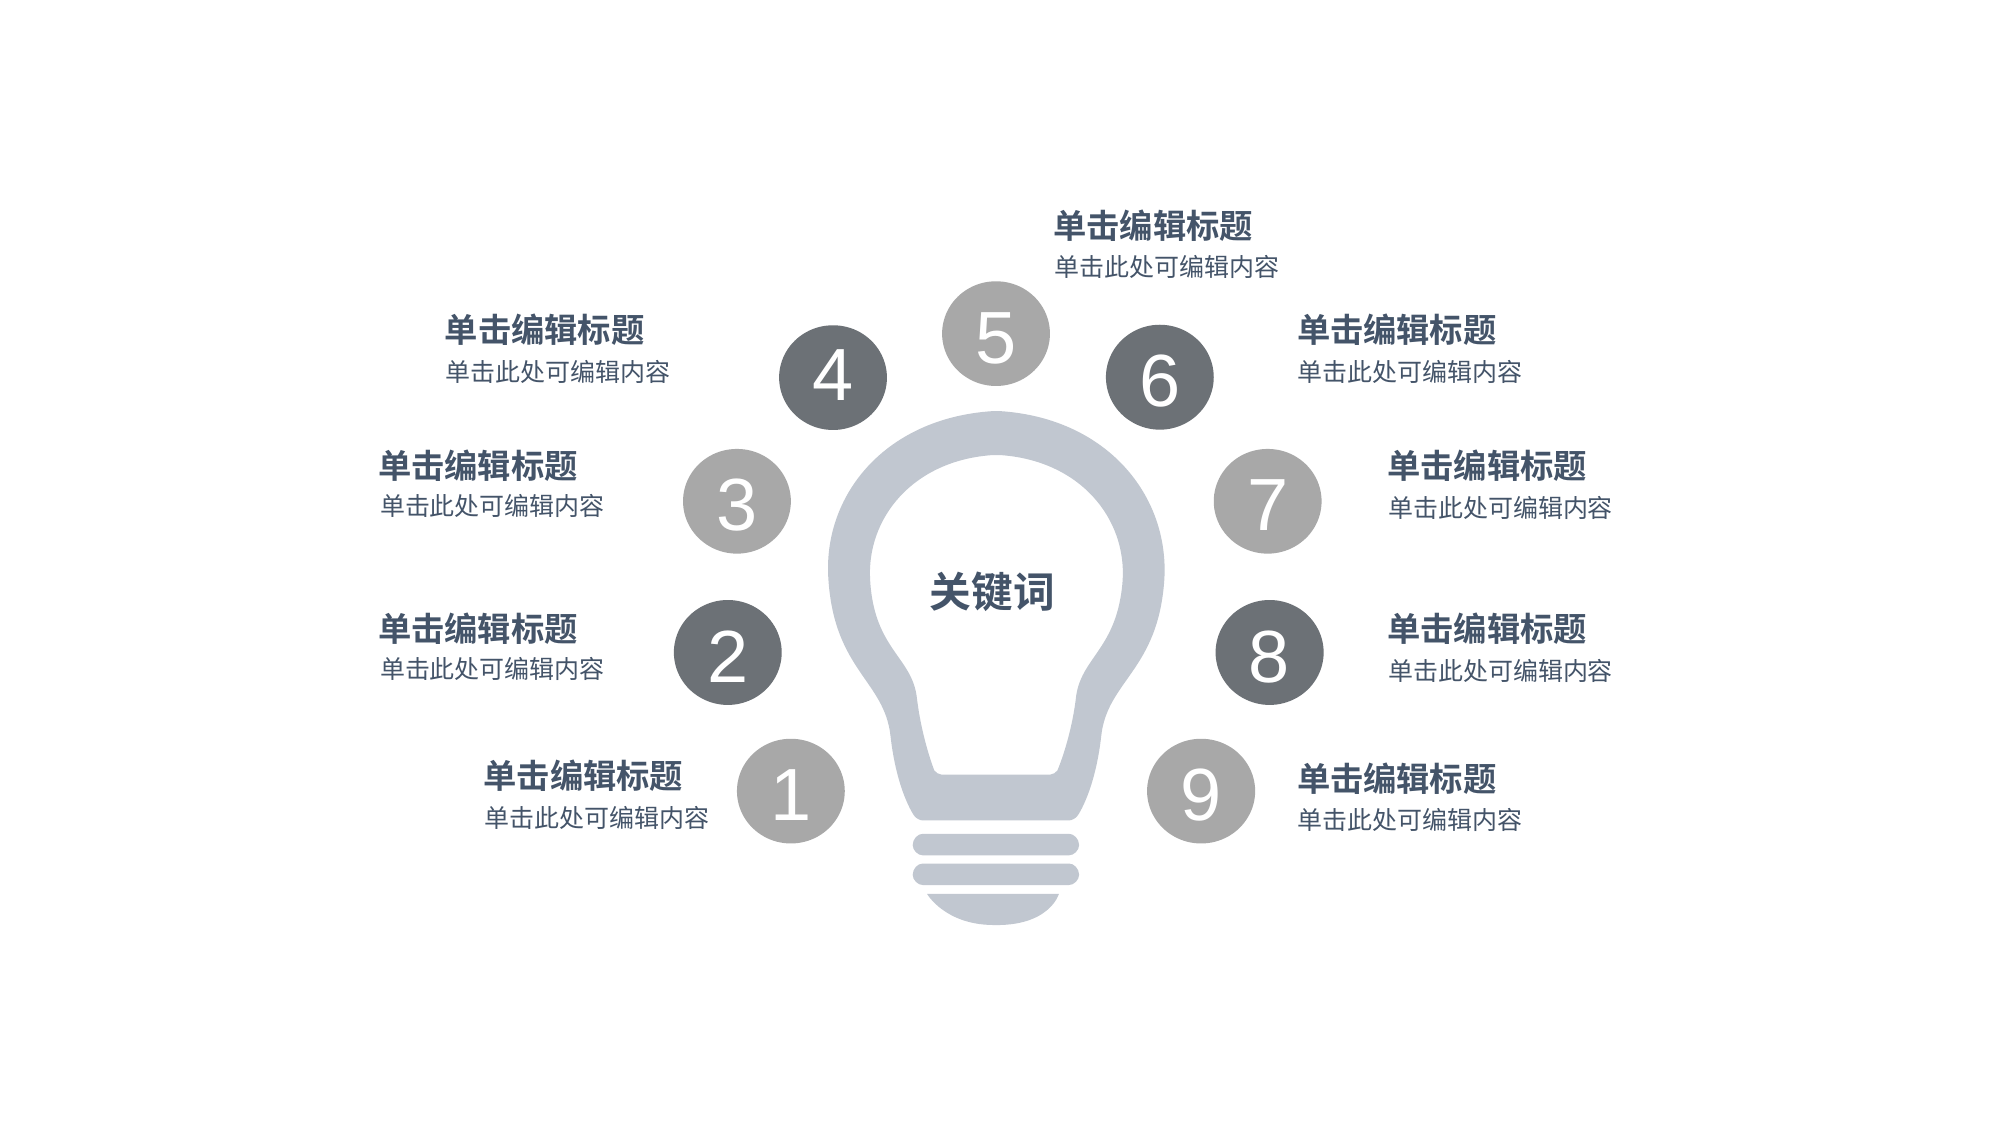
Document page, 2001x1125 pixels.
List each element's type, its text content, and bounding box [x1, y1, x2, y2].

text_box [912, 833, 1080, 856]
text_box 单击此处可编辑内容 [379, 490, 763, 521]
text_box 单击编辑标题 [1053, 204, 1374, 245]
text_box 7 [1212, 447, 1323, 555]
text_box [927, 893, 1059, 926]
text_box 单击此处可编辑内容 [445, 356, 829, 387]
text_box 3 [683, 447, 792, 555]
text_box 5 [941, 280, 1051, 388]
text_box 单击此处可编辑内容 [1388, 654, 1771, 685]
text_box 单击此处可编辑内容 [1388, 492, 1771, 523]
text_box 1 [756, 833, 825, 845]
text_box 单击此处可编辑内容 [1297, 804, 1681, 835]
text_box 单击此处可编辑内容 [1297, 356, 1681, 387]
text_box 9 [1146, 737, 1257, 845]
text_box 关键词 [879, 565, 1106, 616]
text_box 6 [1104, 323, 1215, 431]
text_box 单击编辑标题 [378, 445, 699, 486]
text_box 单击编辑标题 [483, 755, 805, 796]
text_box 单击此处可编辑内容 [484, 802, 868, 833]
text_box 2 [672, 598, 783, 706]
text_box 4 [778, 324, 888, 432]
text_box 8 [1214, 598, 1325, 706]
text_box 单击编辑标题 [1387, 445, 1708, 486]
text_box [828, 411, 1165, 821]
text_box 单击编辑标题 [444, 309, 766, 350]
text_box [912, 863, 1080, 886]
text_box 单击此处可编辑内容 [379, 653, 763, 684]
text_box 1 [736, 737, 846, 802]
text_box 单击编辑标题 [1387, 608, 1708, 649]
text_box 单击编辑标题 [1297, 309, 1618, 350]
text_box 单击编辑标题 [1297, 757, 1618, 798]
text_box 单击编辑标题 [378, 608, 699, 649]
text_box 单击此处可编辑内容 [1054, 251, 1438, 282]
